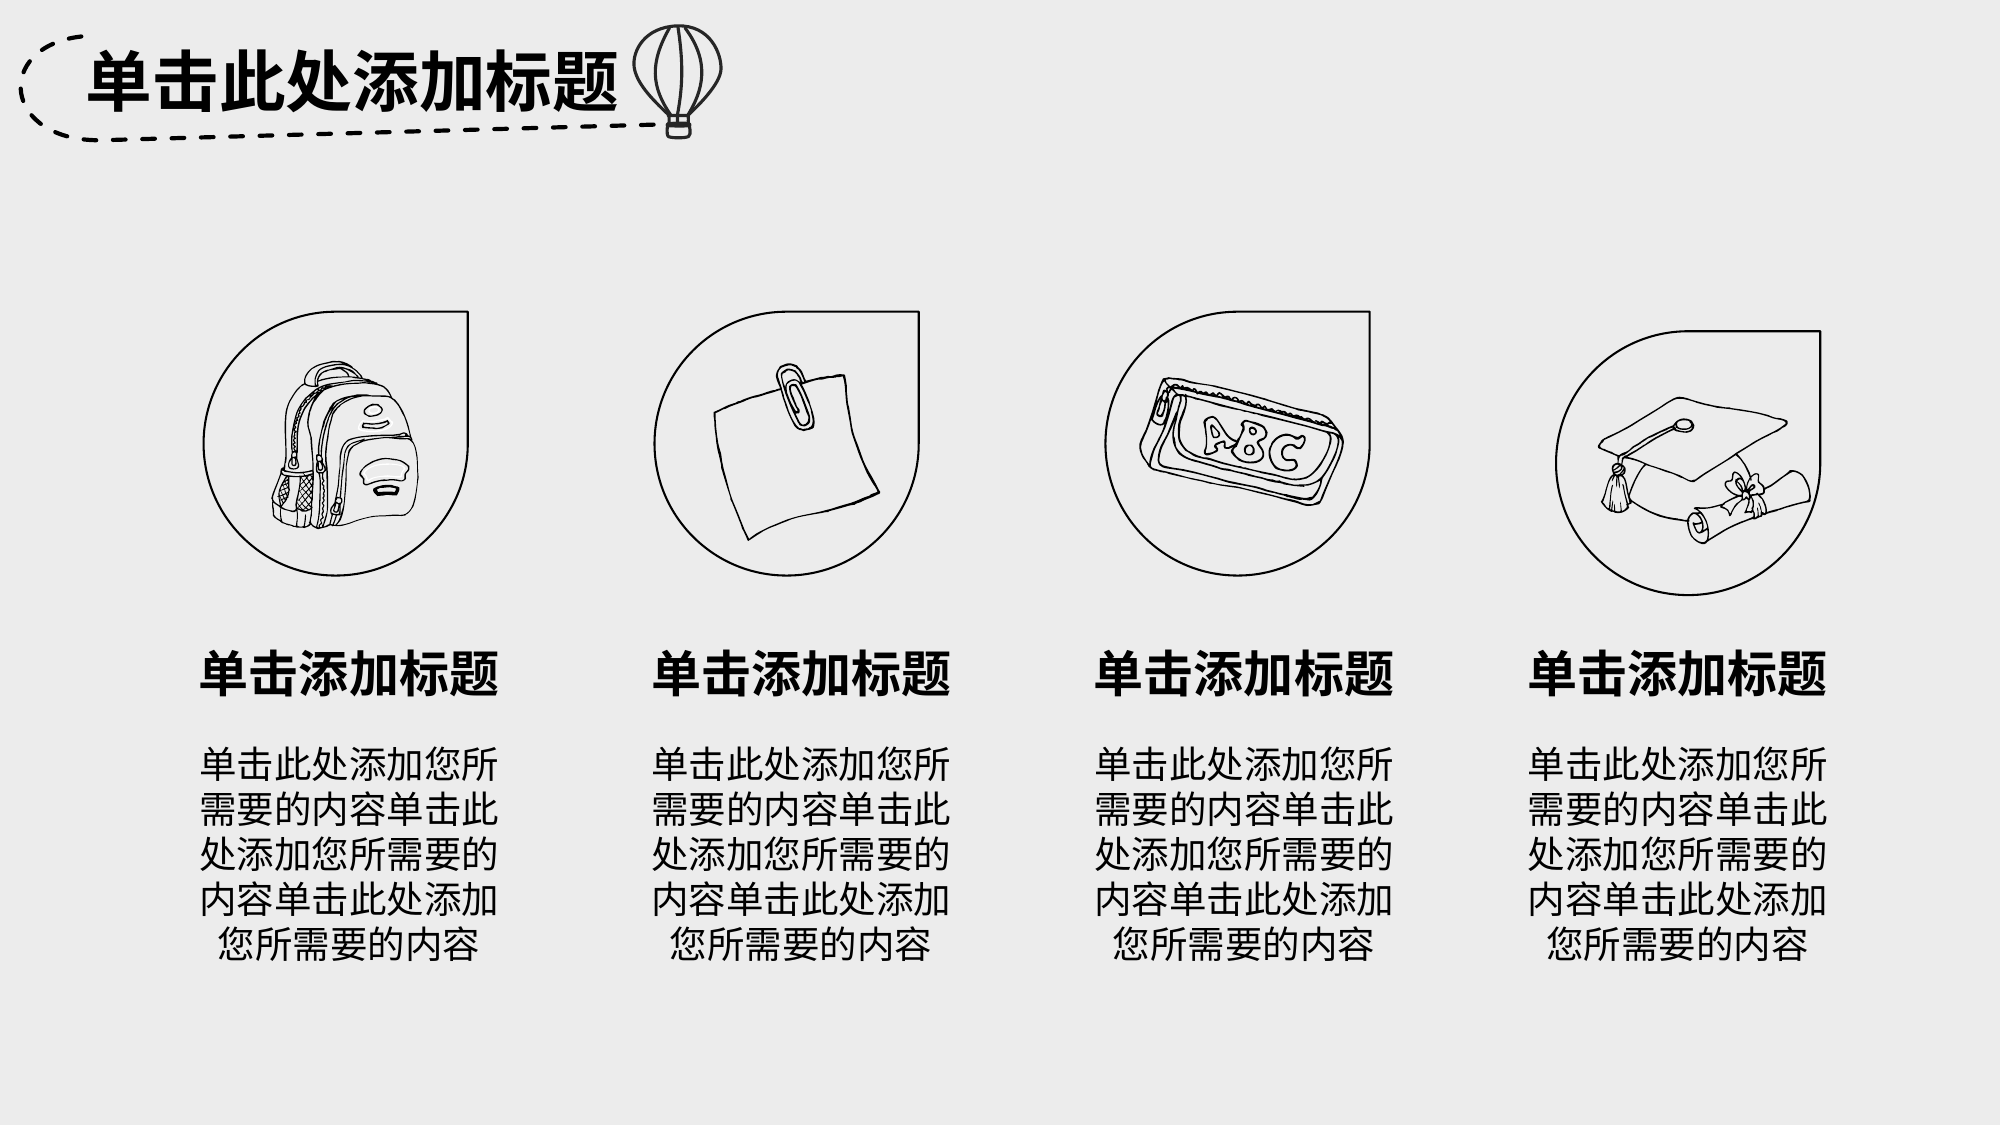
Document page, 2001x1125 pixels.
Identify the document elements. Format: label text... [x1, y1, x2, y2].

text_box [203, 311, 468, 576]
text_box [1139, 377, 1344, 507]
text_box 单击此处添加您所需要的内容单击此处添加您所需要的内容单击此处添加您所需要的内容 [1067, 733, 1421, 974]
text_box 单击此处添加您所需要的内容单击此处添加您所需要的内容单击此处添加您所需要的内容 [1500, 733, 1855, 974]
text_box [1556, 331, 1821, 596]
text_box 单击此处添加您所需要的内容单击此处添加您所需要的内容单击此处添加您所需要的内容 [624, 733, 979, 974]
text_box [271, 360, 419, 529]
text_box 单击添加标题 [1079, 634, 1409, 710]
text_box 单击此处添加标题 [70, 31, 633, 127]
text_box [1105, 311, 1370, 576]
text_box [654, 311, 919, 576]
text_box 单击添加标题 [184, 634, 514, 710]
text_box [713, 363, 881, 542]
text_box 单击添加标题 [636, 634, 967, 710]
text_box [633, 25, 722, 138]
text_box [1597, 396, 1811, 545]
text_box 单击此处添加您所需要的内容单击此处添加您所需要的内容单击此处添加您所需要的内容 [172, 733, 526, 974]
text_box 单击添加标题 [1512, 634, 1843, 710]
text_box [19, 38, 570, 142]
